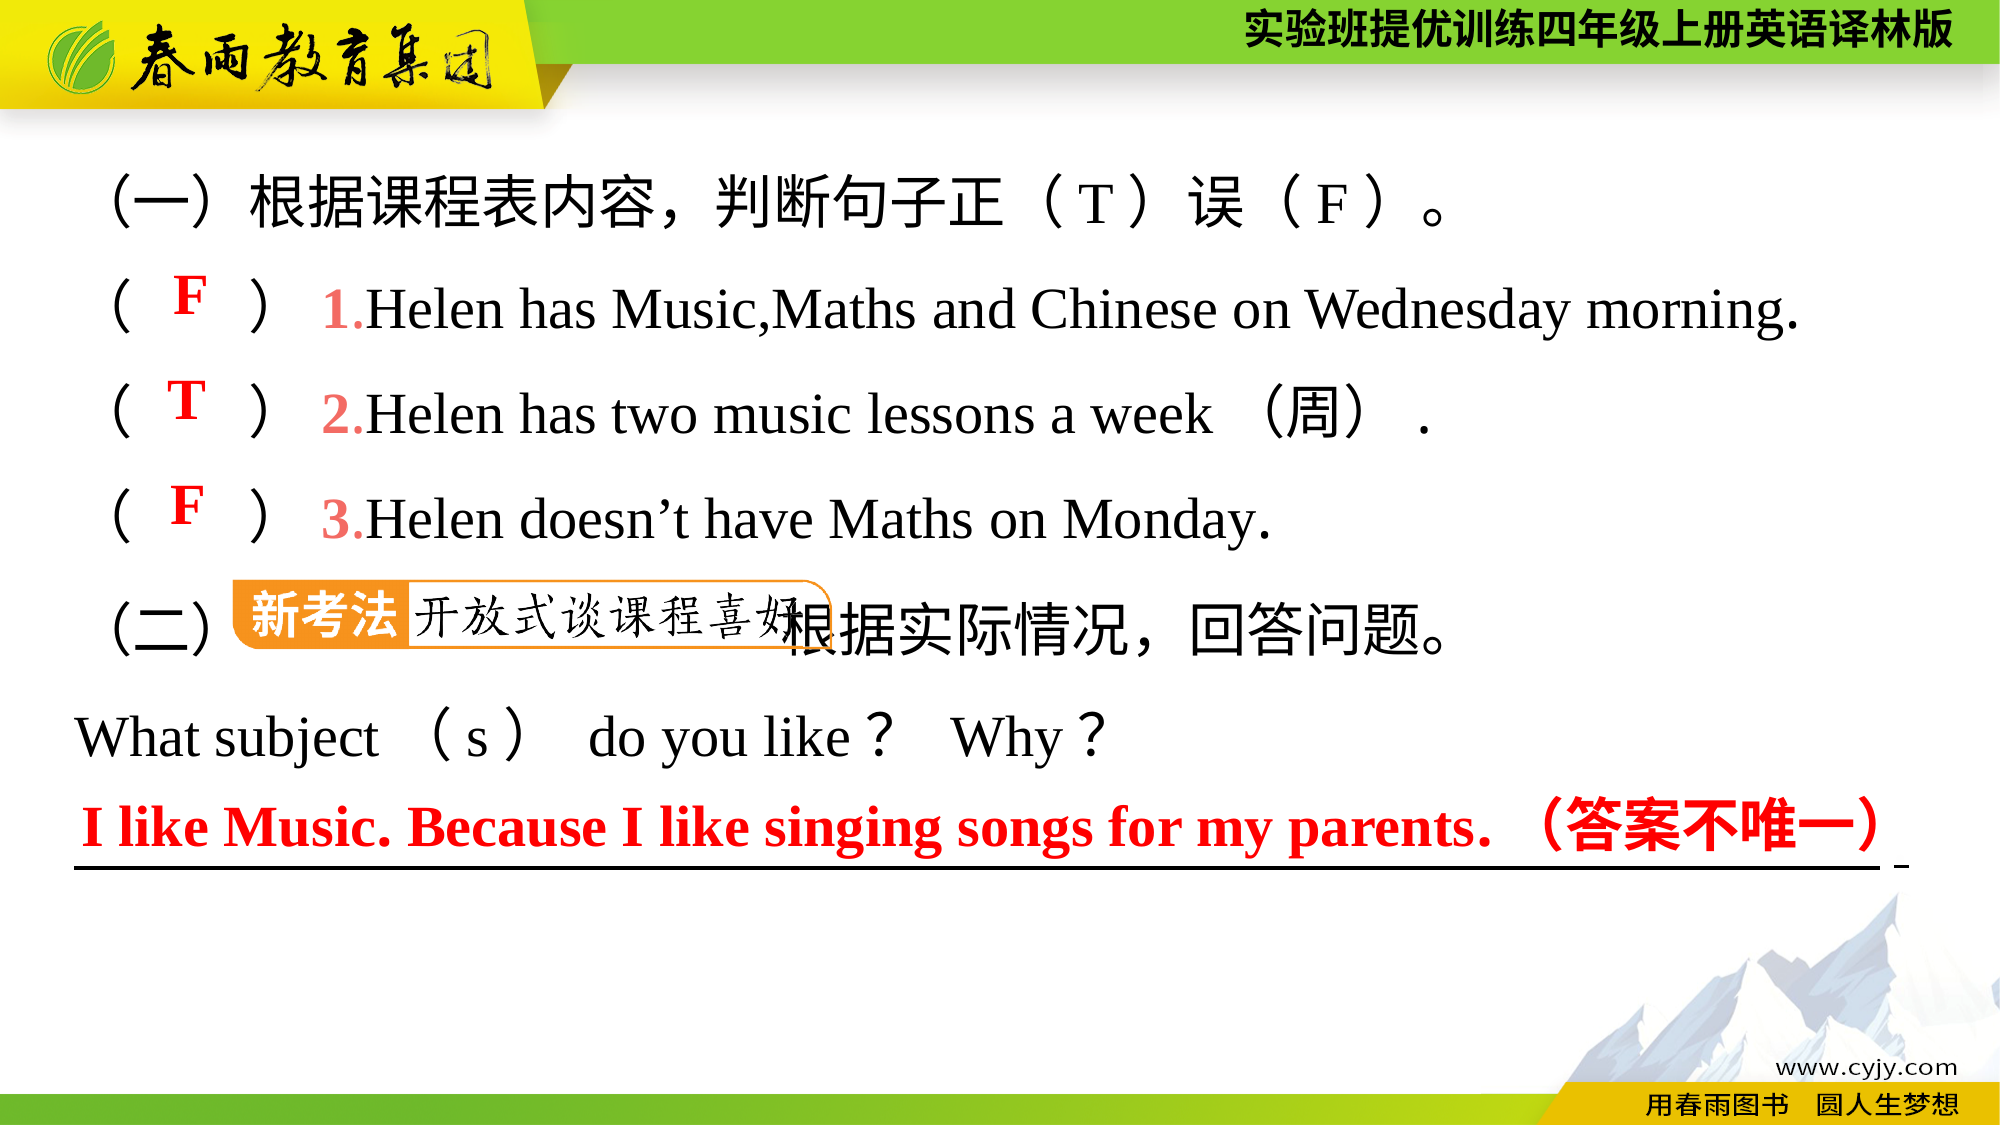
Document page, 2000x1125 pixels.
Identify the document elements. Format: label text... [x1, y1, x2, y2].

text_box （二） 根据实际情况，回答问题。 What subject（s） do you like？ Why？ . [59, 550, 1944, 881]
picture [0, 0, 2000, 1125]
list （一）根据课程表内容，判断句子正（T）误（F）。 （ ）1.Helen has Music,Maths and Chinese on Wednesday morning. （ ）2.Helen has two music lessons a week（周）. （ ）3.Helen doesn’t have Maths on Monday. [59, 122, 1944, 550]
text_box F [158, 249, 224, 334]
text_box F [155, 458, 221, 544]
text_box I like Music. Because I like singing songs for my parents.（答案不唯一） [66, 745, 1951, 866]
text_box T [152, 354, 222, 439]
